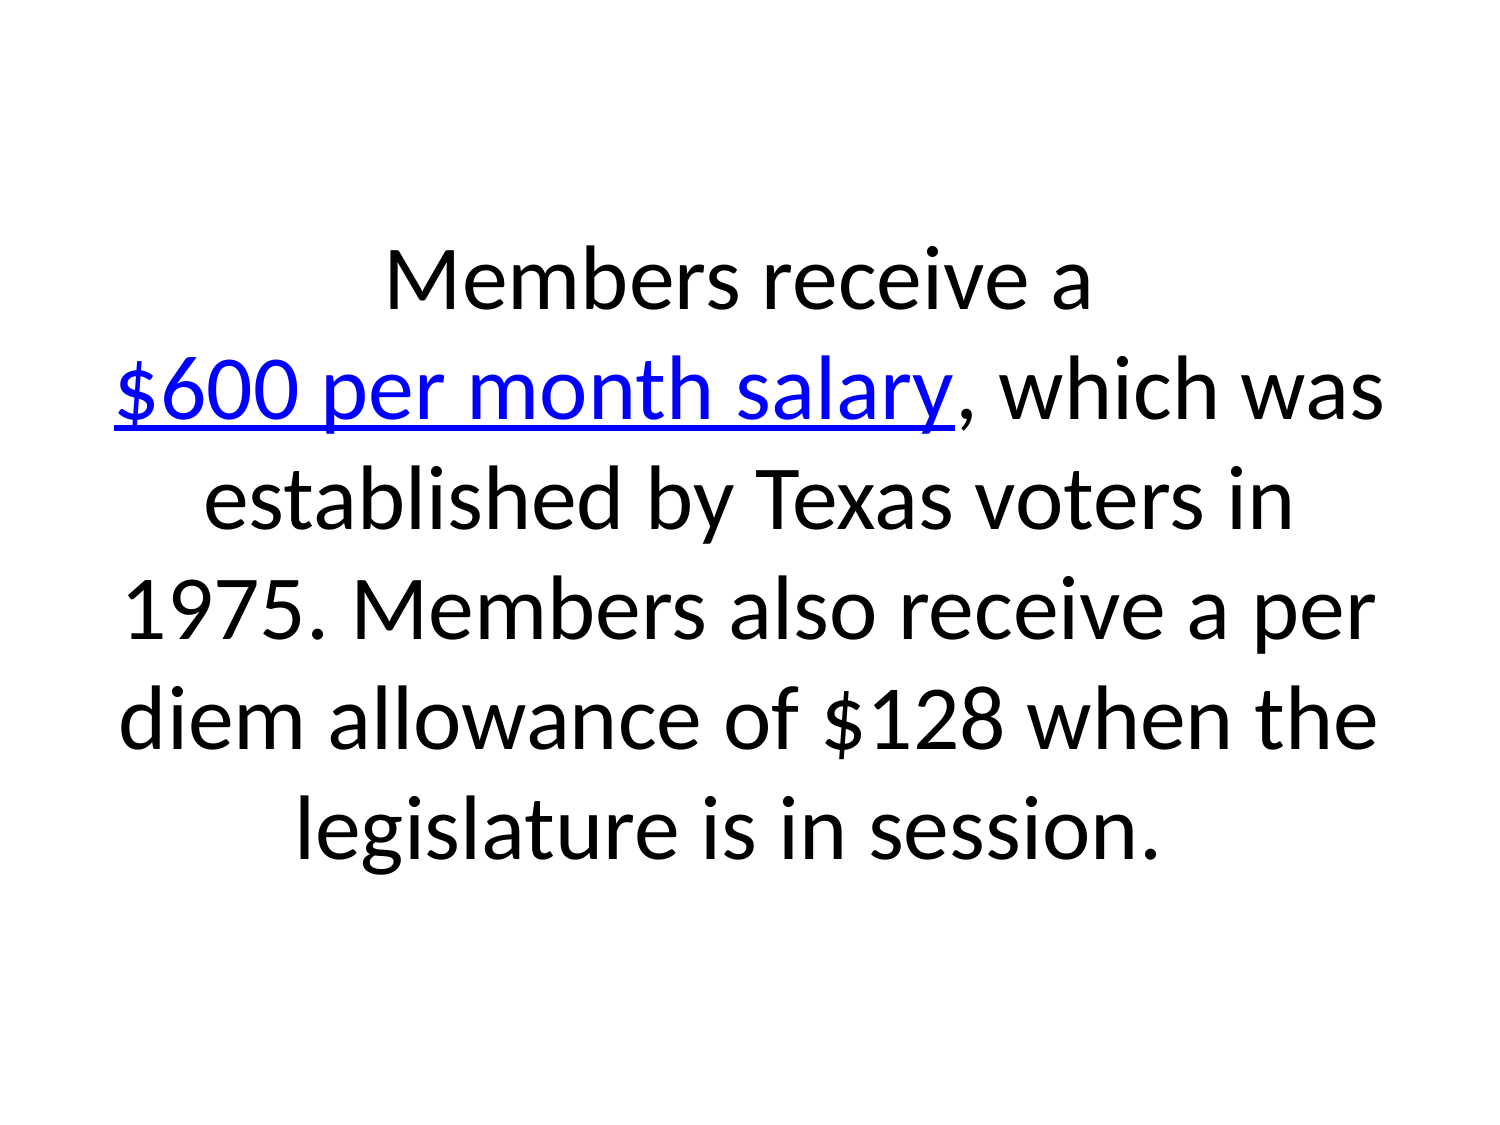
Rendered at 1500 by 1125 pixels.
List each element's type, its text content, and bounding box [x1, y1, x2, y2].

title Members receive a $600 per month salary, which was established by Texas voters in 1975. Members also receive a per diem allowance of $128 when the legislature is in session. [74, 44, 1426, 1051]
